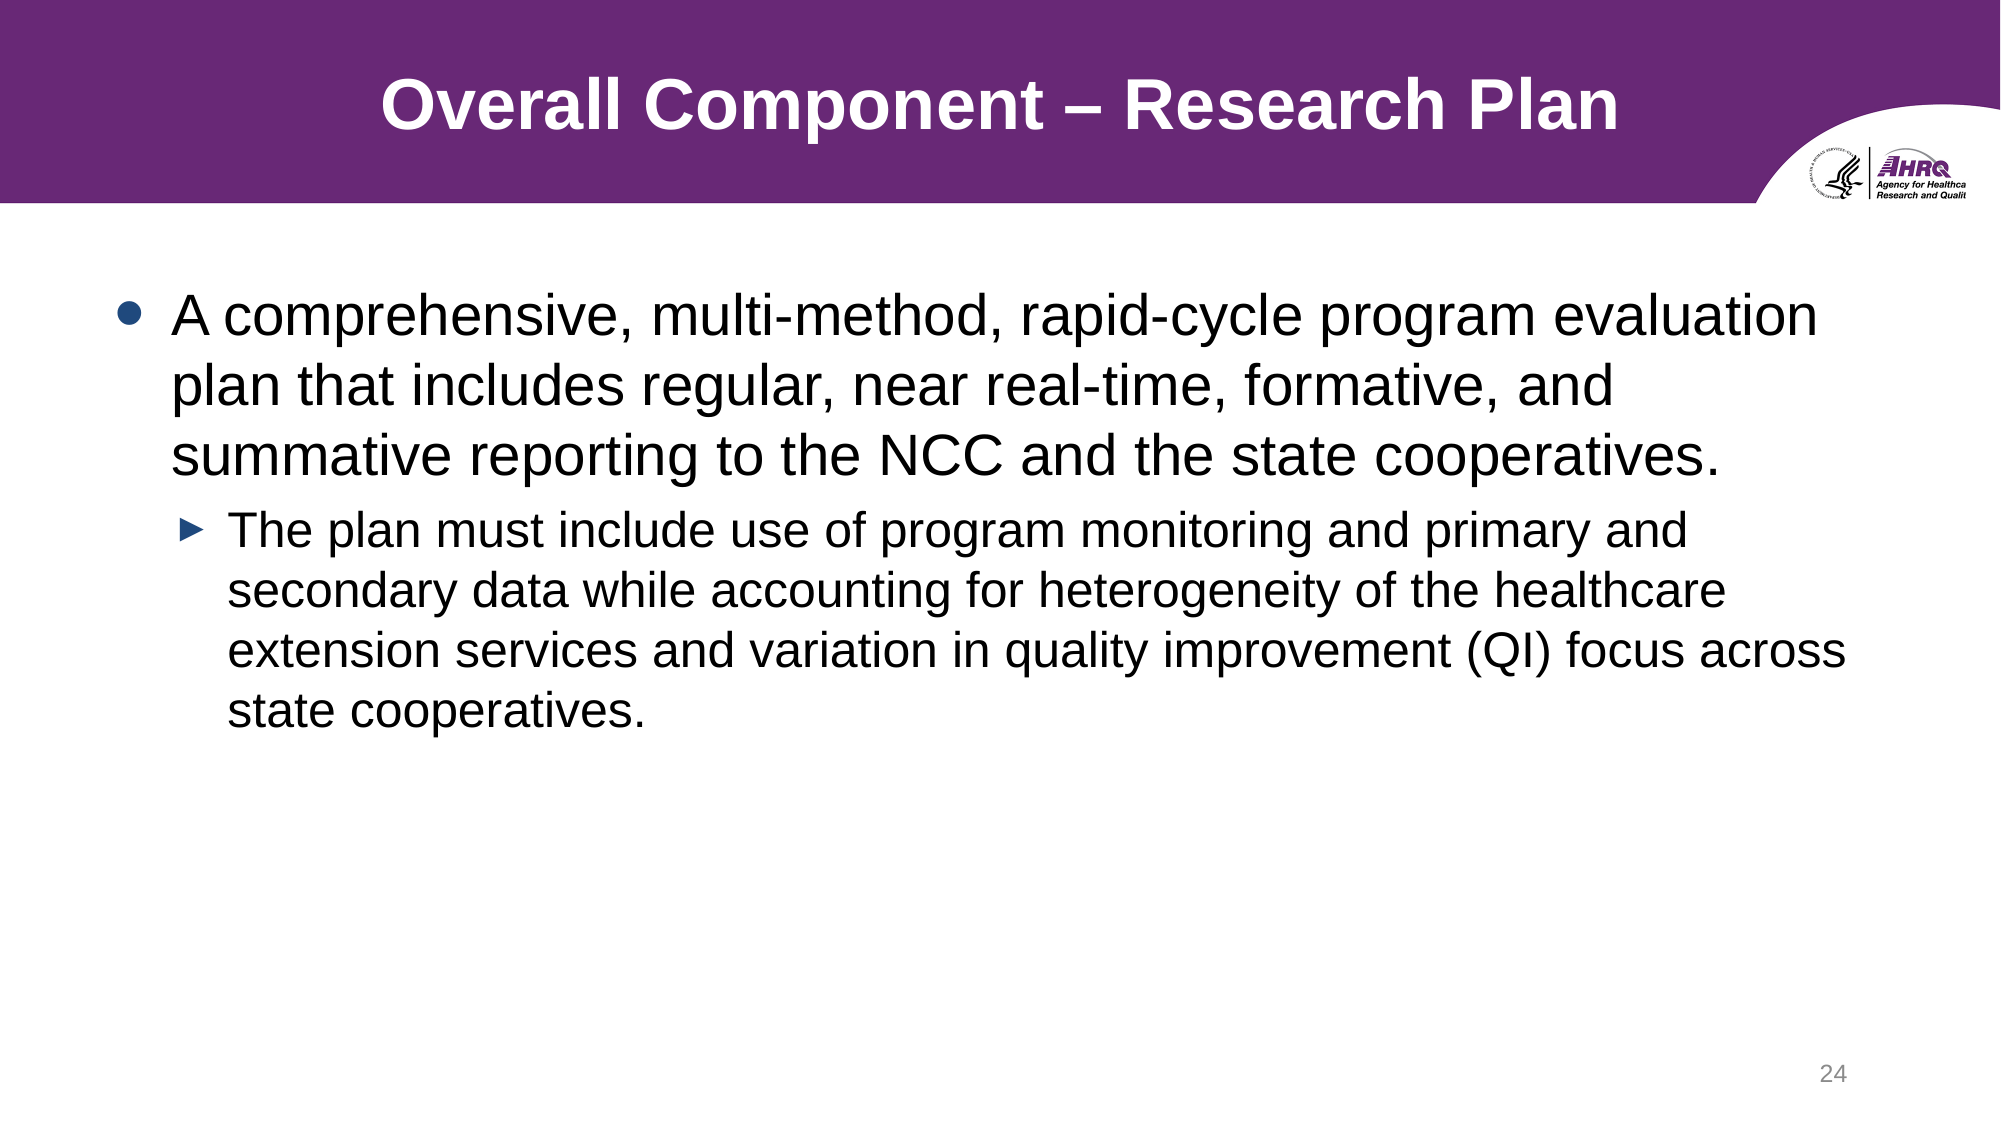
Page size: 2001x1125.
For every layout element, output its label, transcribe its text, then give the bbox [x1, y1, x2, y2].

picture [0, 0, 2001, 1125]
list A comprehensive, multi-method, rapid-cycle program evaluation plan that includes regular, near real-time, formative, and summative reporting to the NCC and the state cooperatives. The plan must include use of program monitoring and primary and secondary data while accounting for heterogeneity of the healthcare extension services and variation in quality improvement (QI) focus across state cooperatives. [99, 270, 1900, 1013]
title Overall Component – Research Plan [275, 50, 1725, 152]
slide_number 24 [1412, 1042, 1863, 1103]
